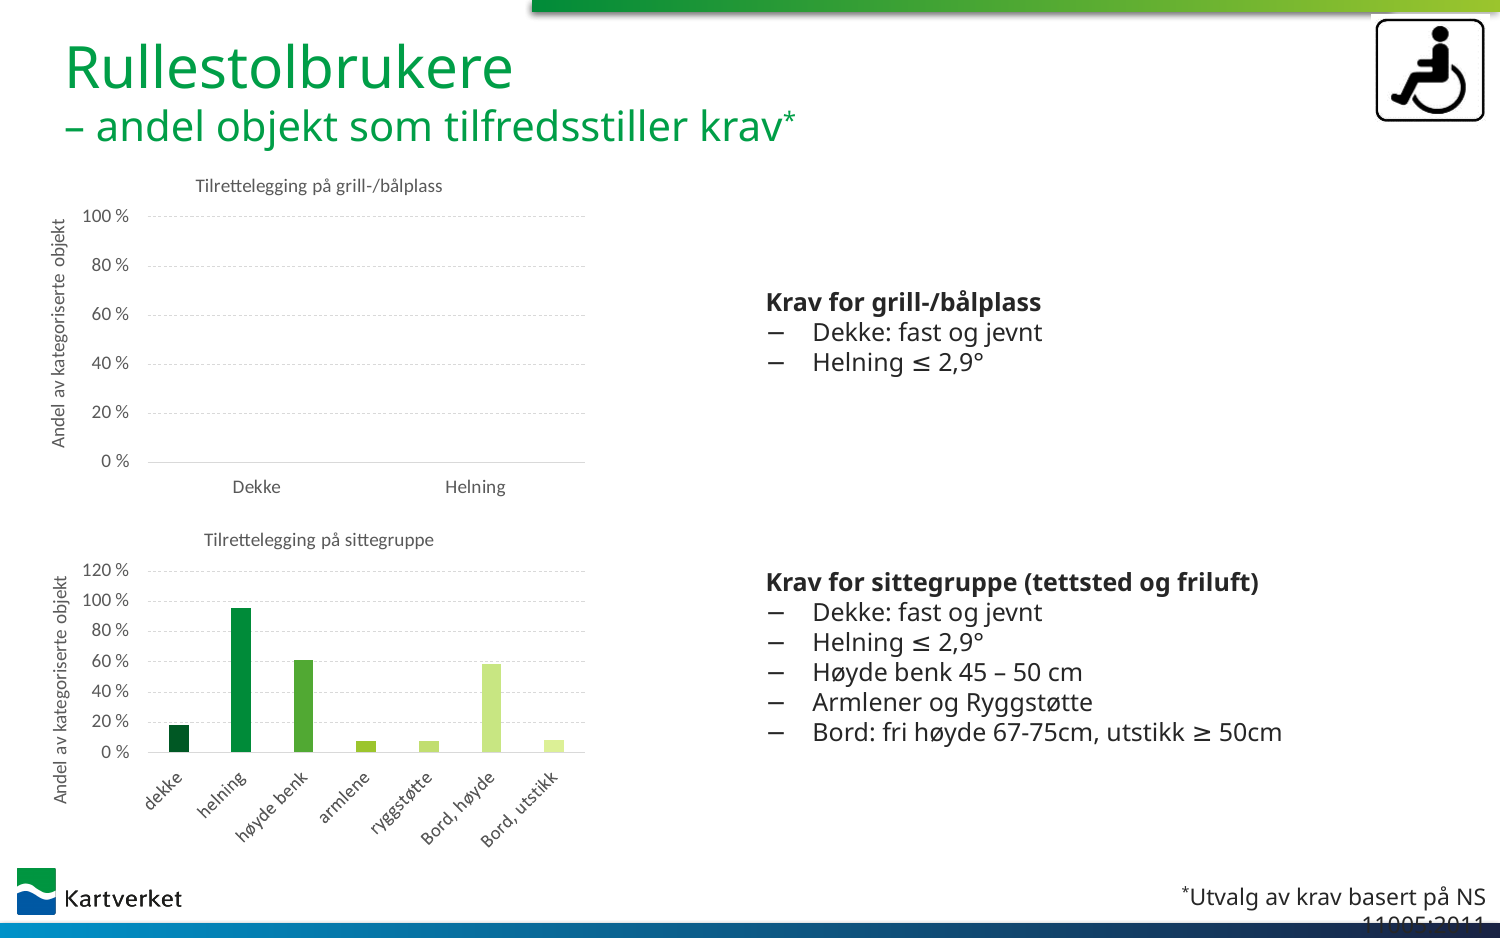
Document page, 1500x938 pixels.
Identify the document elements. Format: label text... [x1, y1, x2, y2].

picture [41, 166, 596, 505]
text_box *Utvalg av krav basert på NS 11005:2011 [1068, 873, 1500, 938]
text_box Krav for grill-/bålplass Dekke: fast og jevnt Helning ≤ 2,9° [750, 279, 1452, 384]
text_box Rullestolbrukere – andel objekt som tilfredsstiller krav* [49, 14, 1431, 158]
picture [41, 520, 596, 859]
picture [1371, 13, 1491, 127]
text_box Krav for sittegruppe (tettsted og friluft) Dekke: fast og jevnt Helning ≤ 2,9° Høyde benk 45 – 50 cm Armlener og Ryggstøtte Bord: fri høyde 67-75cm, utstikk ≥ 50cm [750, 559, 1500, 754]
